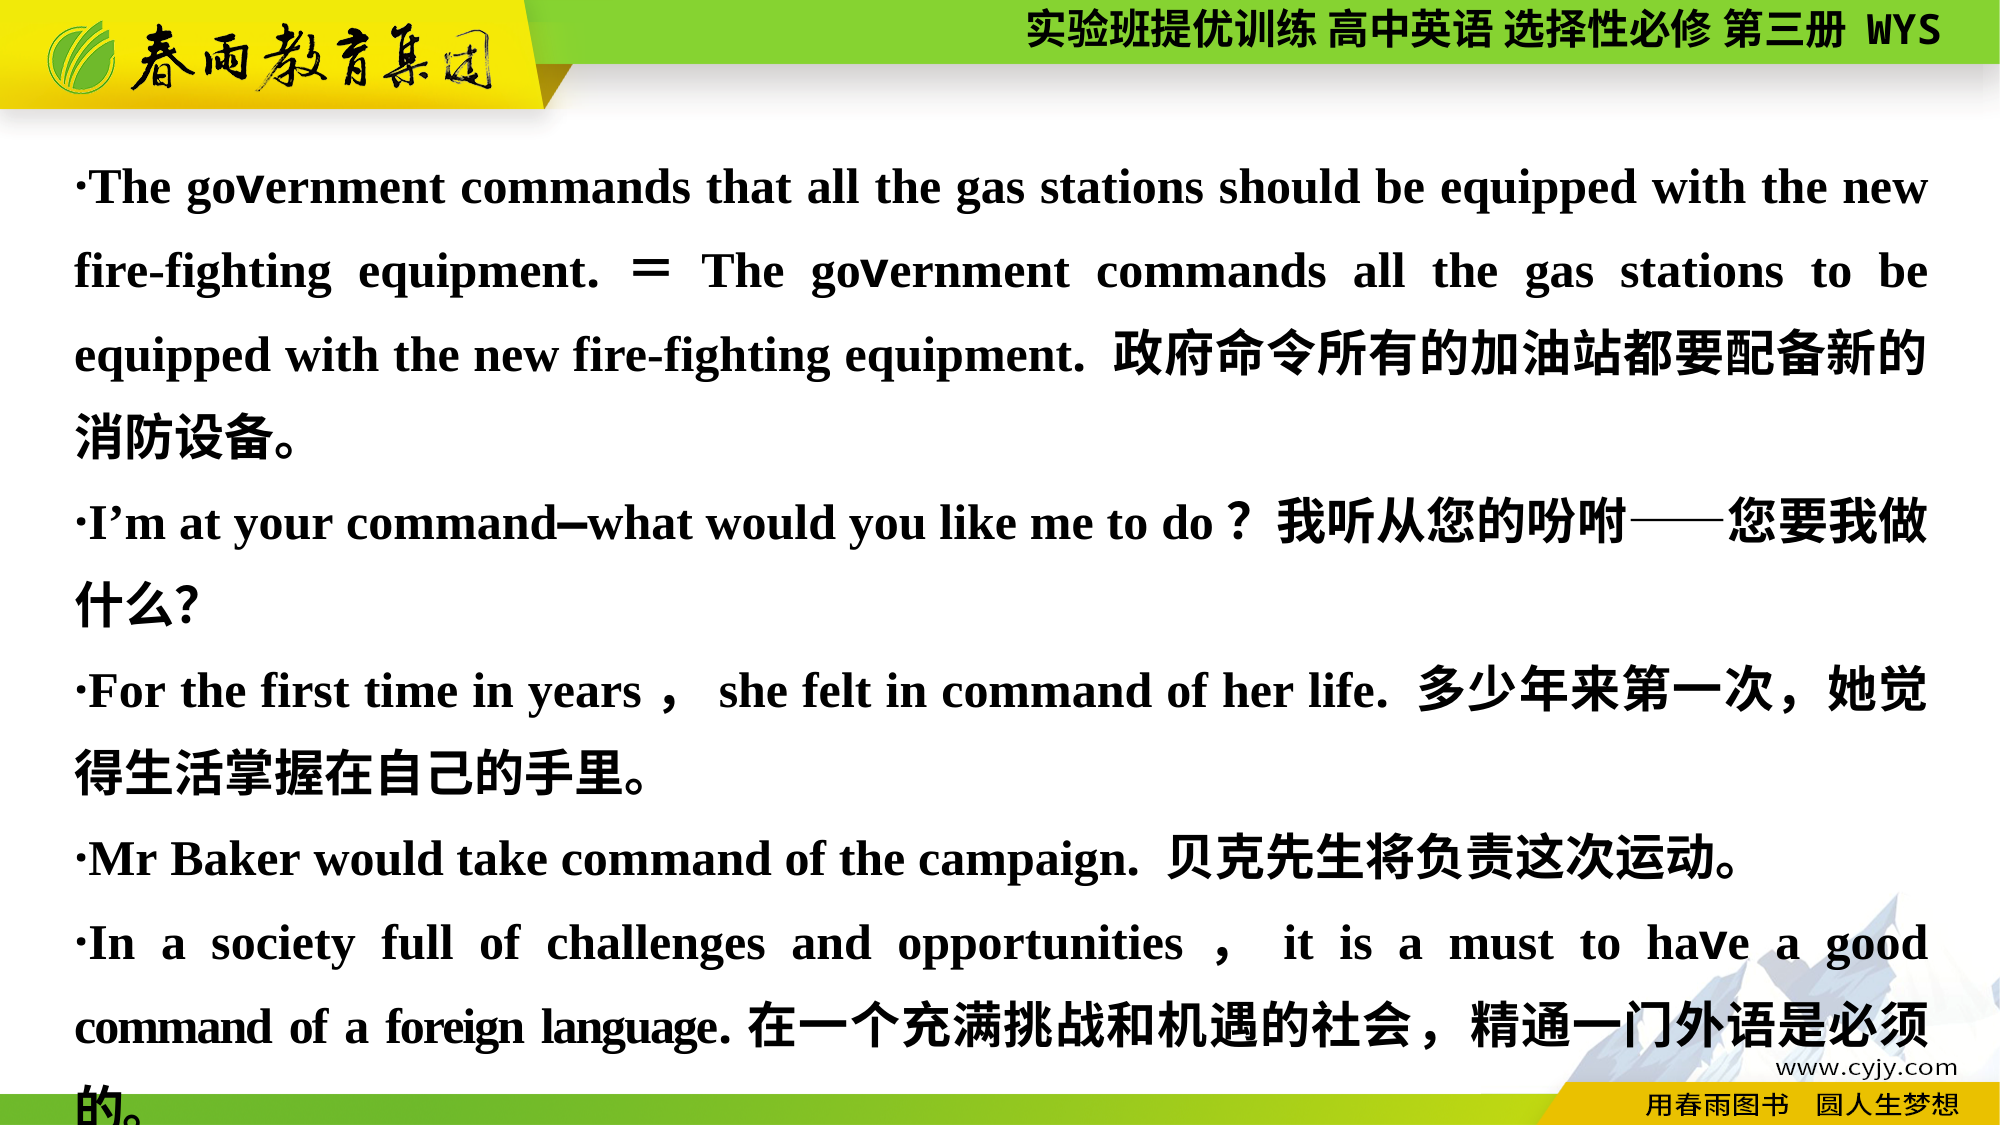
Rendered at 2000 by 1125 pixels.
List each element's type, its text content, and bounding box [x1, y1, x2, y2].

list ·The government commands that all the gas stations should be equipped with the new fire-fighting equipment.＝The government commands all the gas stations to be equipped with the new fire-fighting equipment. 政府命令所有的加油站都要配备新的消防设备。 ·I’m at your command—what would you like me to do？我听从您的吩咐——您要我做什么？ ·For the first time in years，she felt in command of her life. 多少年来第一次，她觉得生活掌握在自己的手里。 ·Mr Baker would take command of the campaign. 贝克先生将负责这次运动。 ·In a society full of challenges and opportunities，it is a must to have a good command of a foreign language.在一个充满挑战和机遇的社会，精通一门外语是必须的。 [59, 122, 1944, 1071]
picture [0, 0, 2000, 1125]
